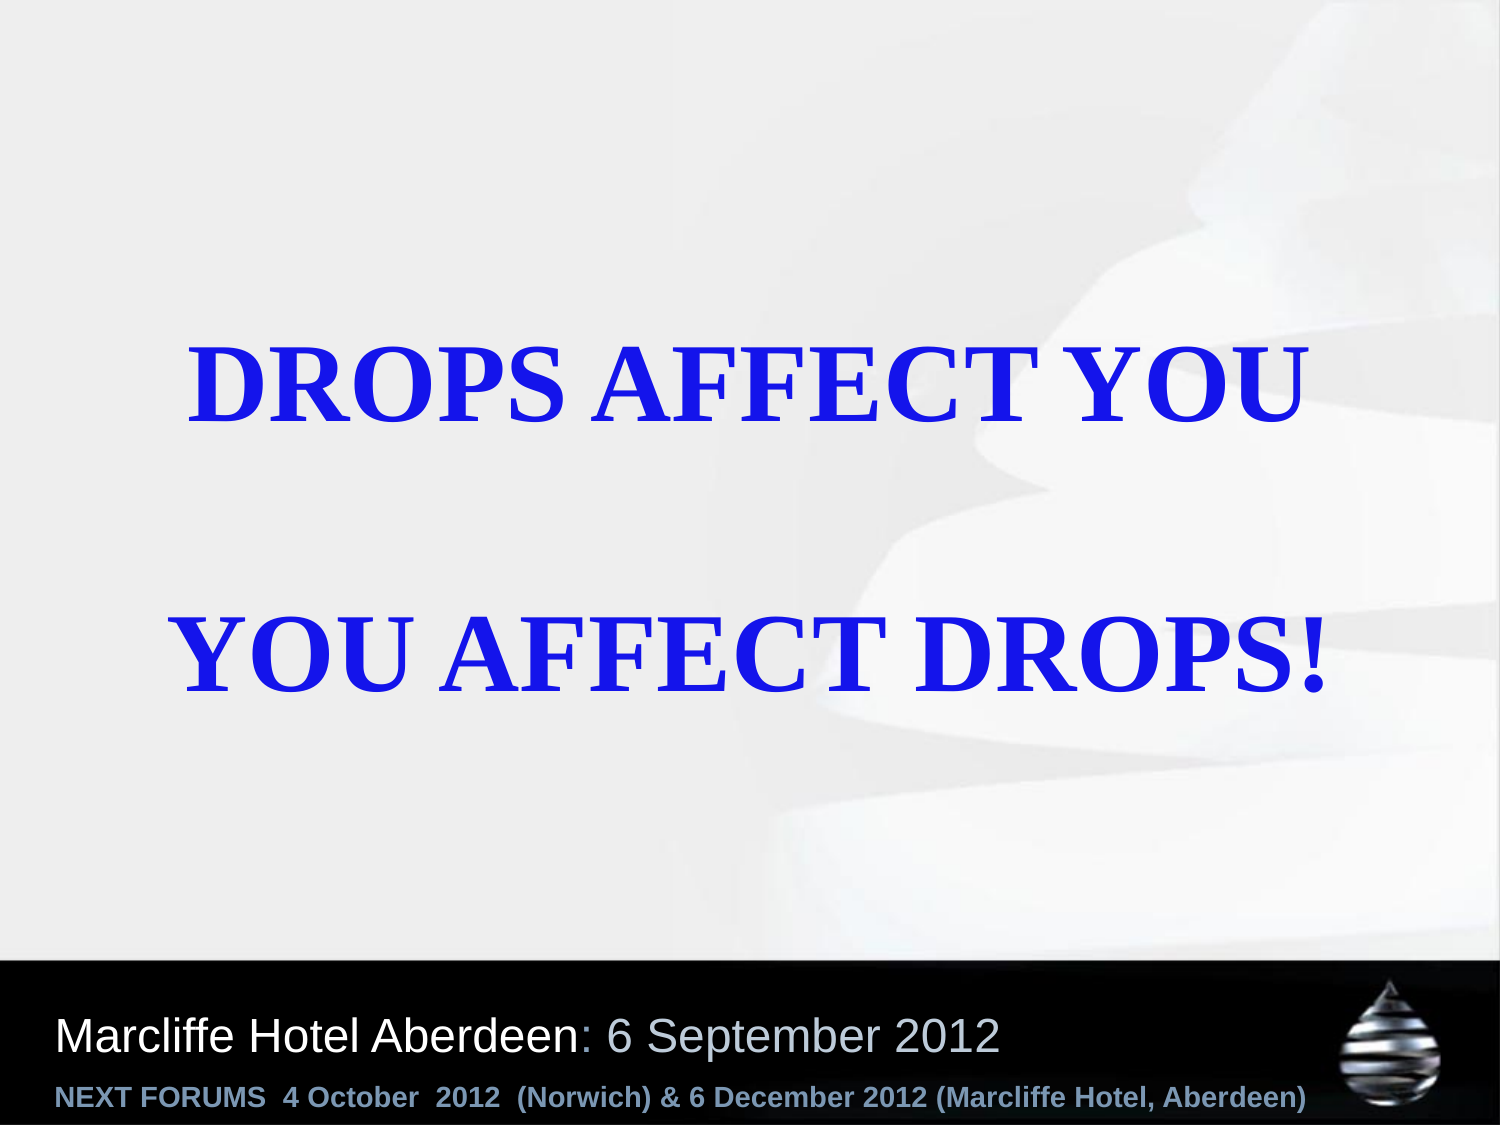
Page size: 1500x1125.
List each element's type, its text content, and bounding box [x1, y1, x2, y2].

text_box DROPS AFFECT YOU YOU AFFECT DROPS! [151, 301, 1349, 722]
text_box NEXT FORUMS 4 October 2012 (Norwich) & 6 December 2012 (Marcliffe Hotel, Aberdeen) [39, 1070, 1430, 1121]
picture [0, 0, 1500, 1125]
title Marcliffe Hotel Aberdeen: 6 September 2012 [39, 995, 1315, 1070]
